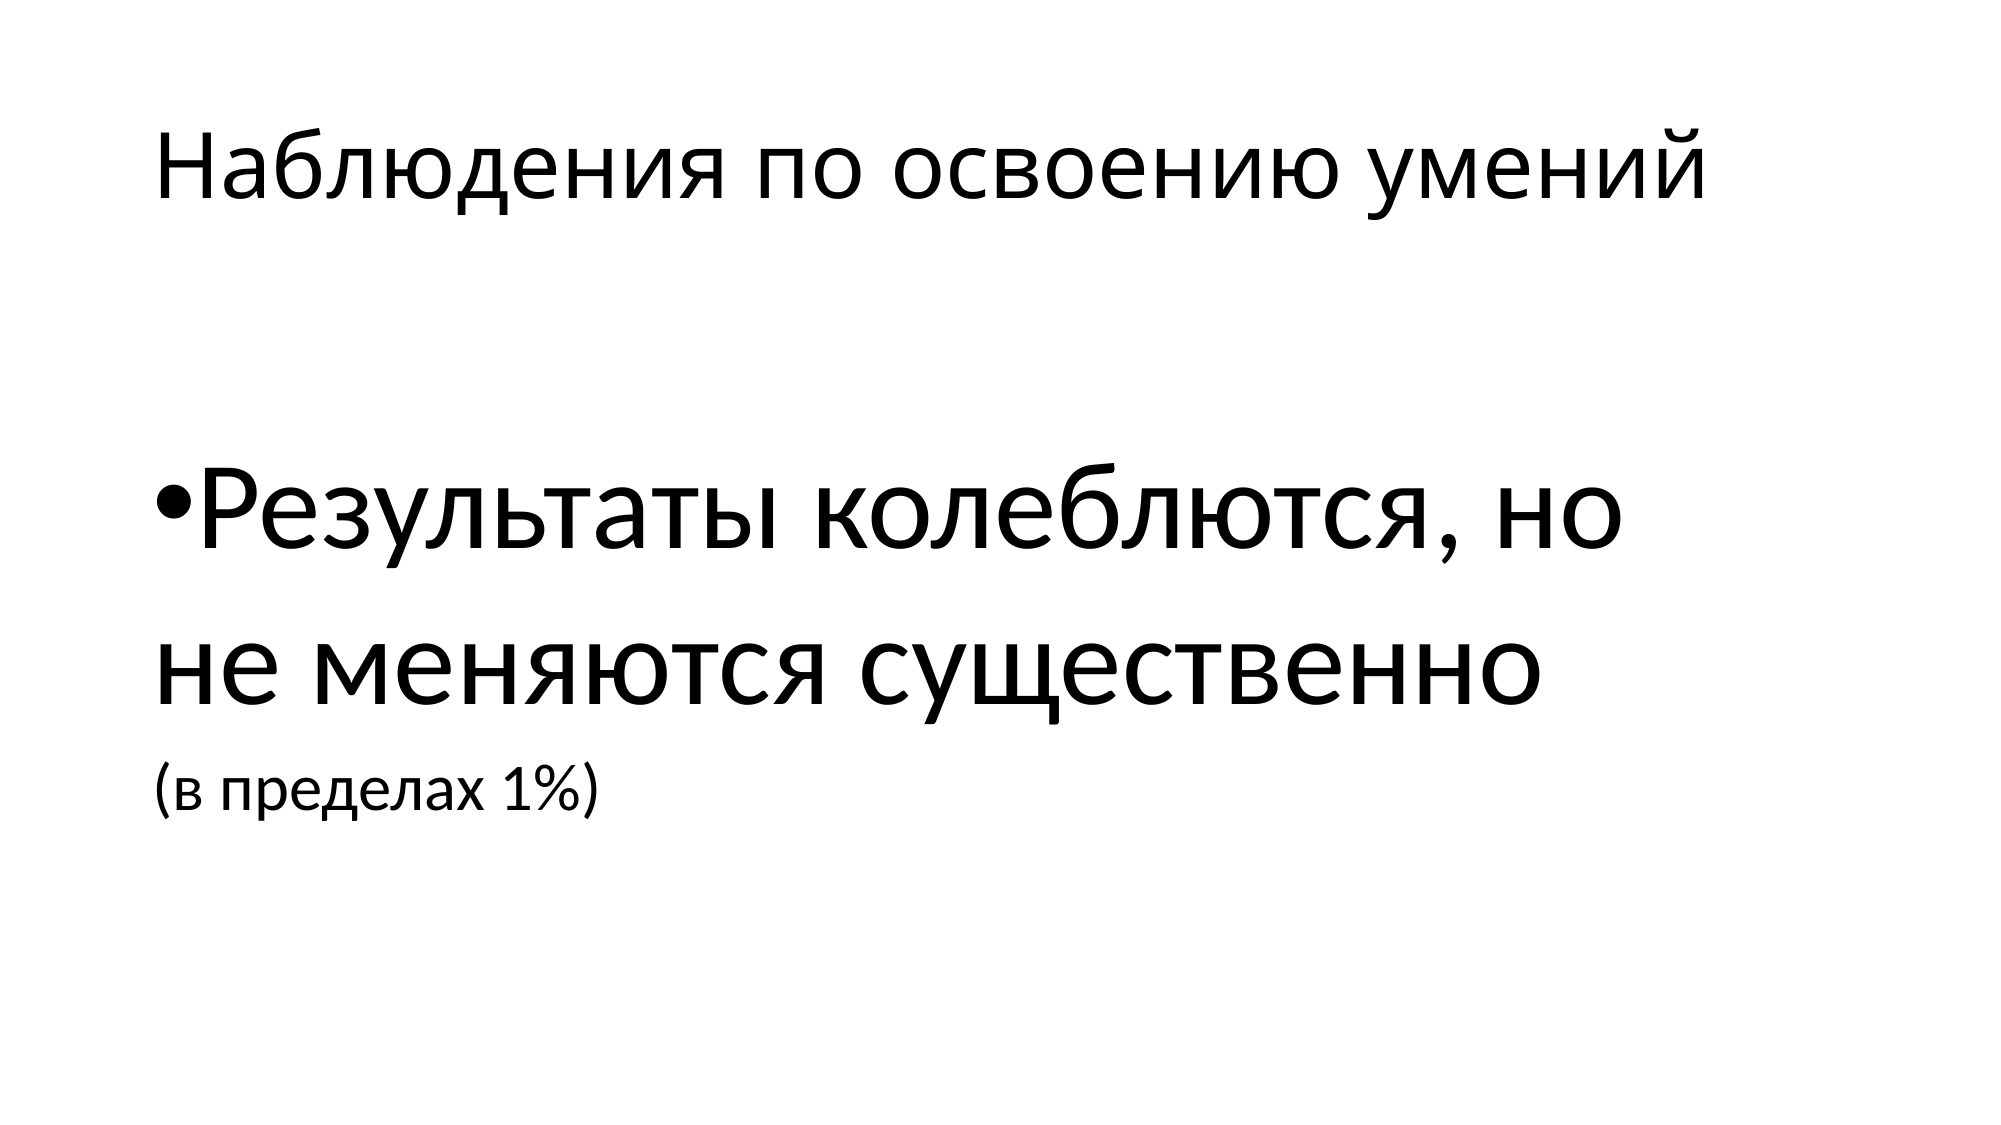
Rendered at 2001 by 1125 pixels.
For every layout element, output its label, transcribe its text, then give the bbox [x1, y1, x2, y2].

title Наблюдения по освоению умений [137, 59, 1863, 278]
list Результаты колеблются, но не меняются существенно (в пределах 1%) [137, 433, 1863, 1014]
